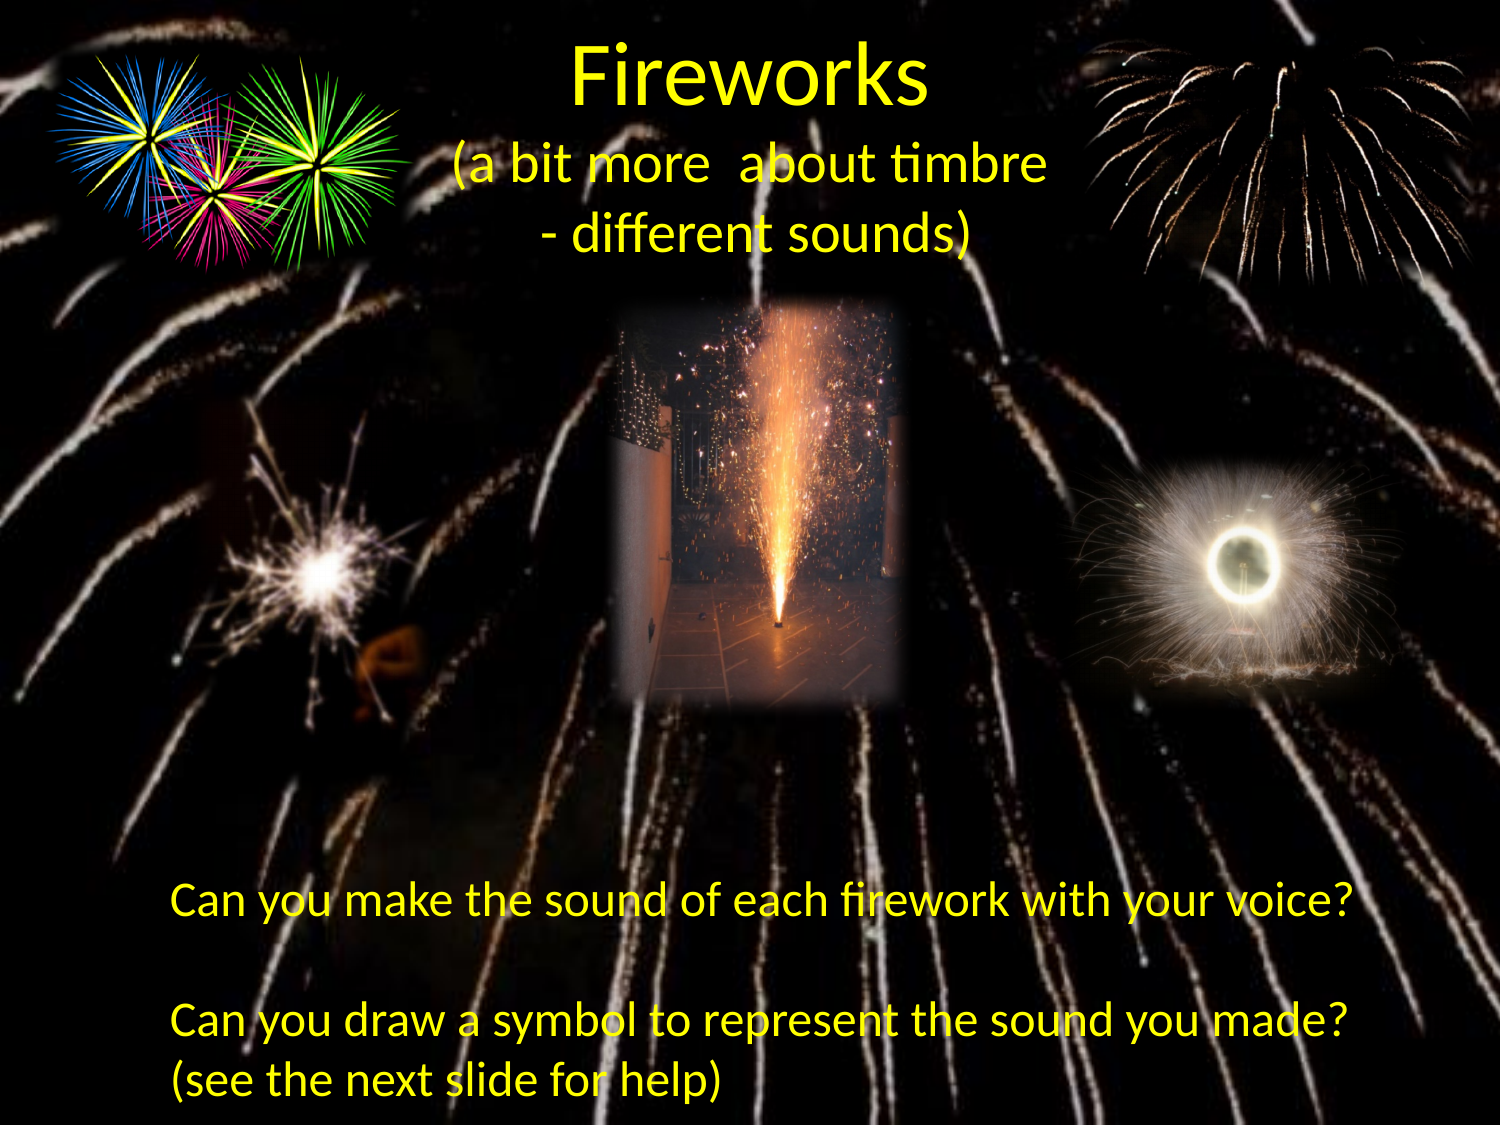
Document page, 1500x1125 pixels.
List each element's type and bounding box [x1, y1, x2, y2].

list [1080, 33, 1477, 290]
picture [0, 0, 1500, 1125]
